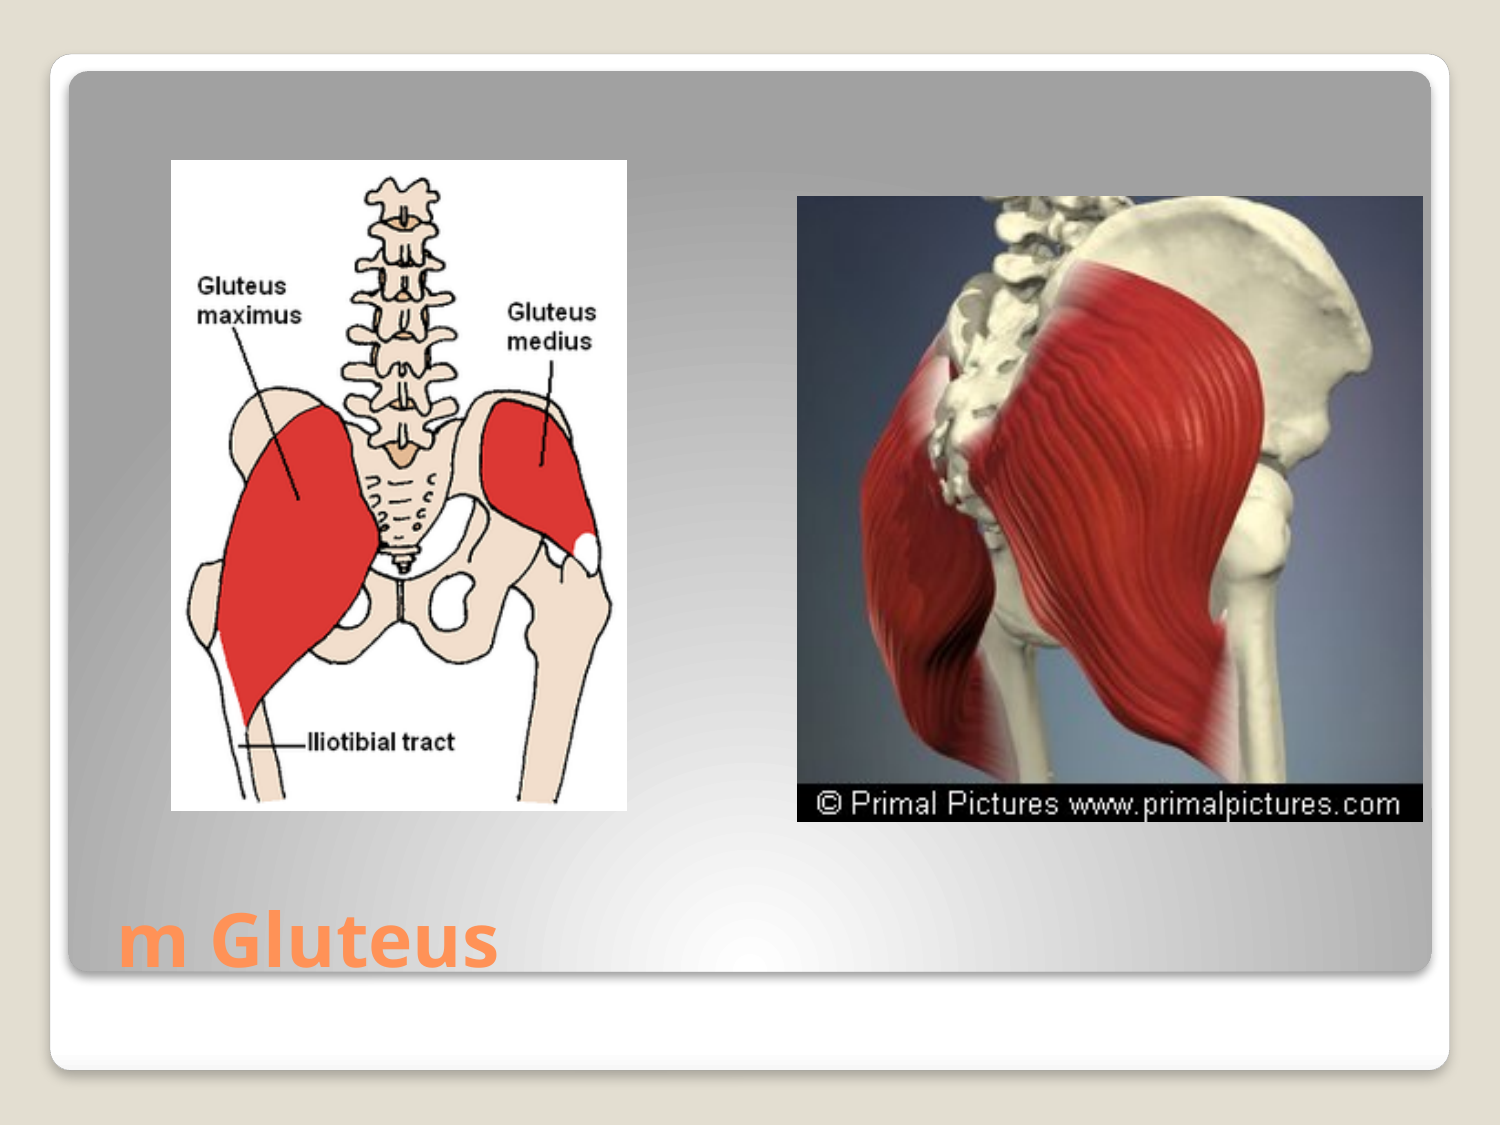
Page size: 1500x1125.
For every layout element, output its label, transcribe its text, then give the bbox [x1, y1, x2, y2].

picture [796, 195, 1423, 822]
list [170, 160, 627, 812]
title m Gluteus [82, 817, 1425, 990]
